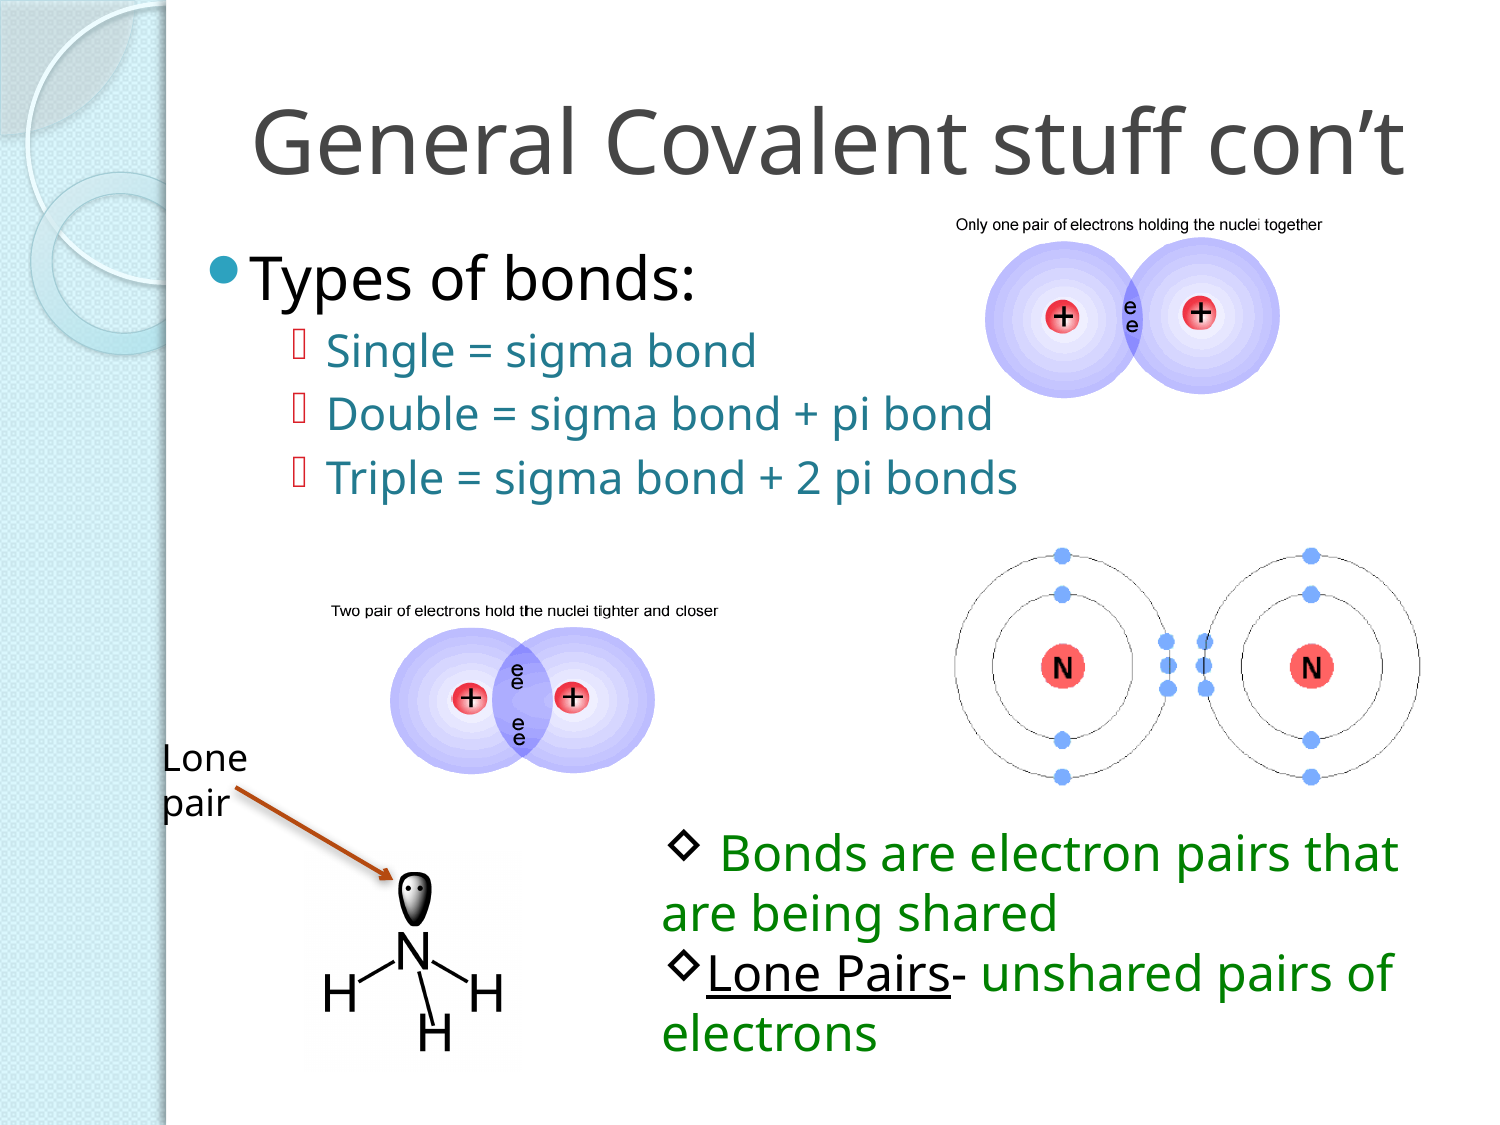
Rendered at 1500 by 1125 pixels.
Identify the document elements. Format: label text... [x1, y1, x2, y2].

picture [951, 543, 1425, 788]
list Types of bonds: Single = sigma bond Double = sigma bond + pi bond Triple = sigma bond + 2 pi bonds [178, 232, 1055, 593]
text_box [235, 786, 394, 881]
picture [924, 201, 1355, 411]
text_box Bonds are electron pairs that are being shared Lone Pairs- unshared pairs of electrons [646, 814, 1425, 1069]
picture [304, 850, 523, 1072]
text_box Lone pair [146, 726, 297, 832]
title General Covalent stuff con’t [235, 45, 1466, 233]
picture [304, 587, 750, 788]
